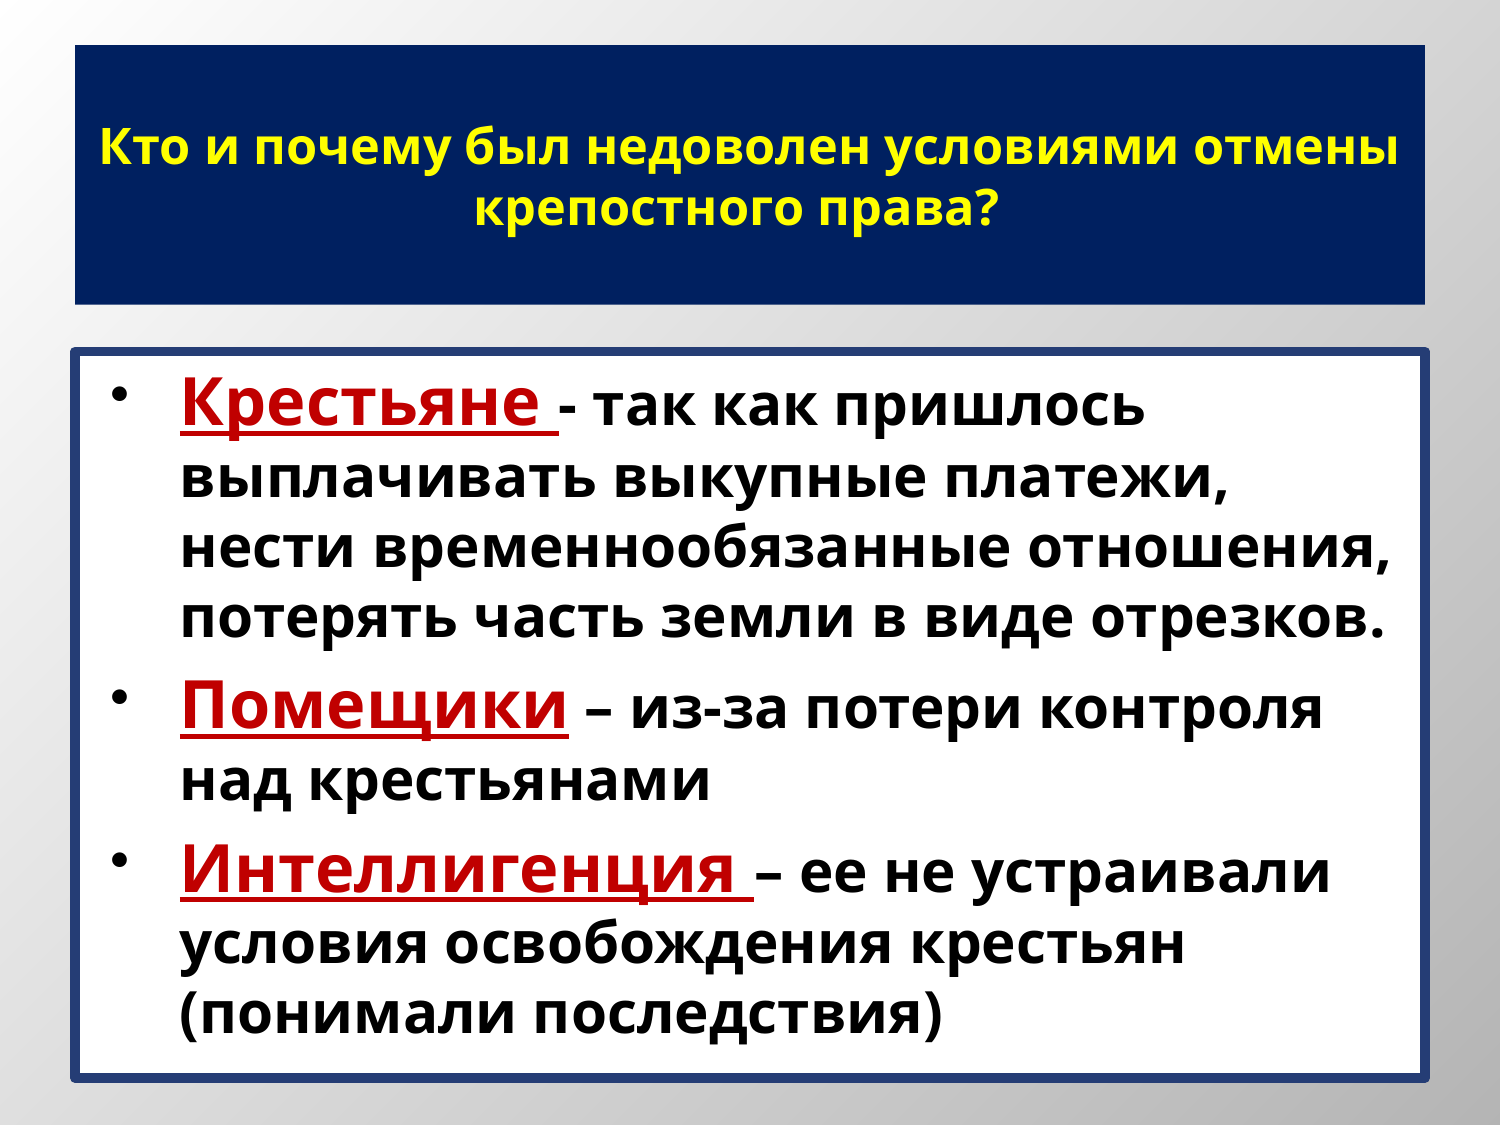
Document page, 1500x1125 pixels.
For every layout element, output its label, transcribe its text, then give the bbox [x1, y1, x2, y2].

list Крестьяне - так как пришлось выплачивать выкупные платежи, нести временнообязанные отношения, потерять часть земли в виде отрезков. Помещики – из-за потери контроля над крестьянами Интеллигенция – ее не устраивали условия освобождения крестьян (понимали последствия) [75, 351, 1425, 1079]
title Кто и почему был недоволен условиями отмены крепостного права? [75, 45, 1425, 305]
